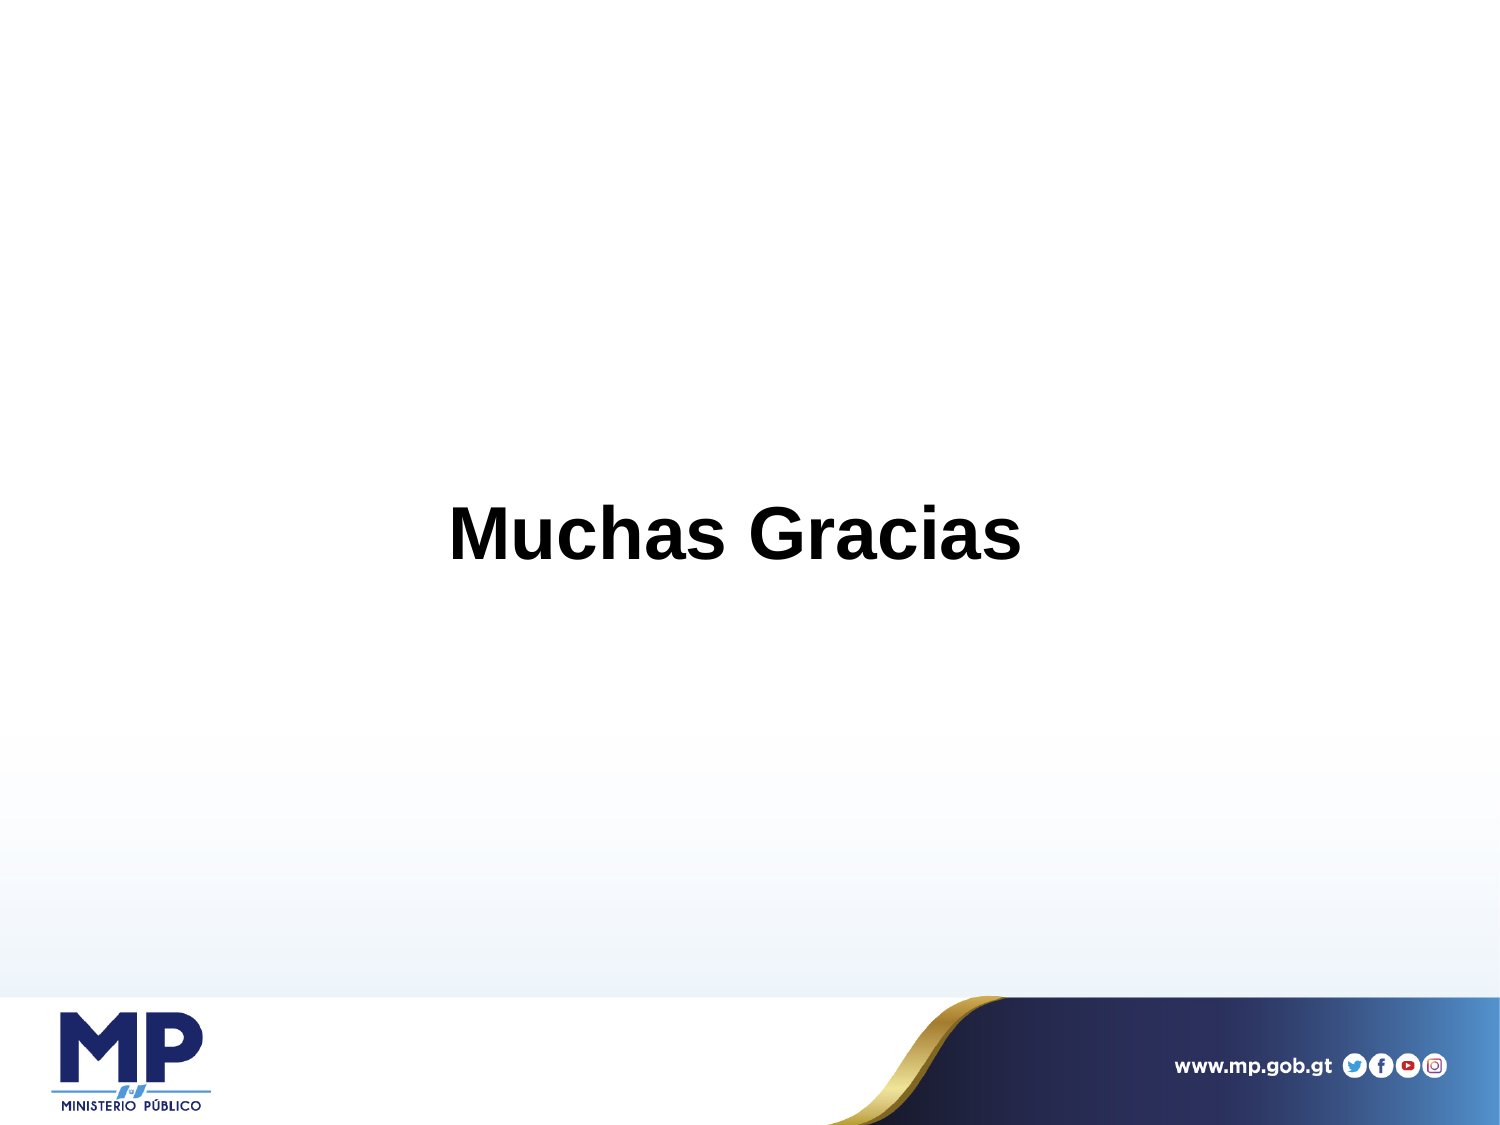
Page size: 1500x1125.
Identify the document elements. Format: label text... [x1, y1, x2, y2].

title Muchas Gracias [61, 504, 1412, 554]
picture [0, 0, 1500, 1125]
